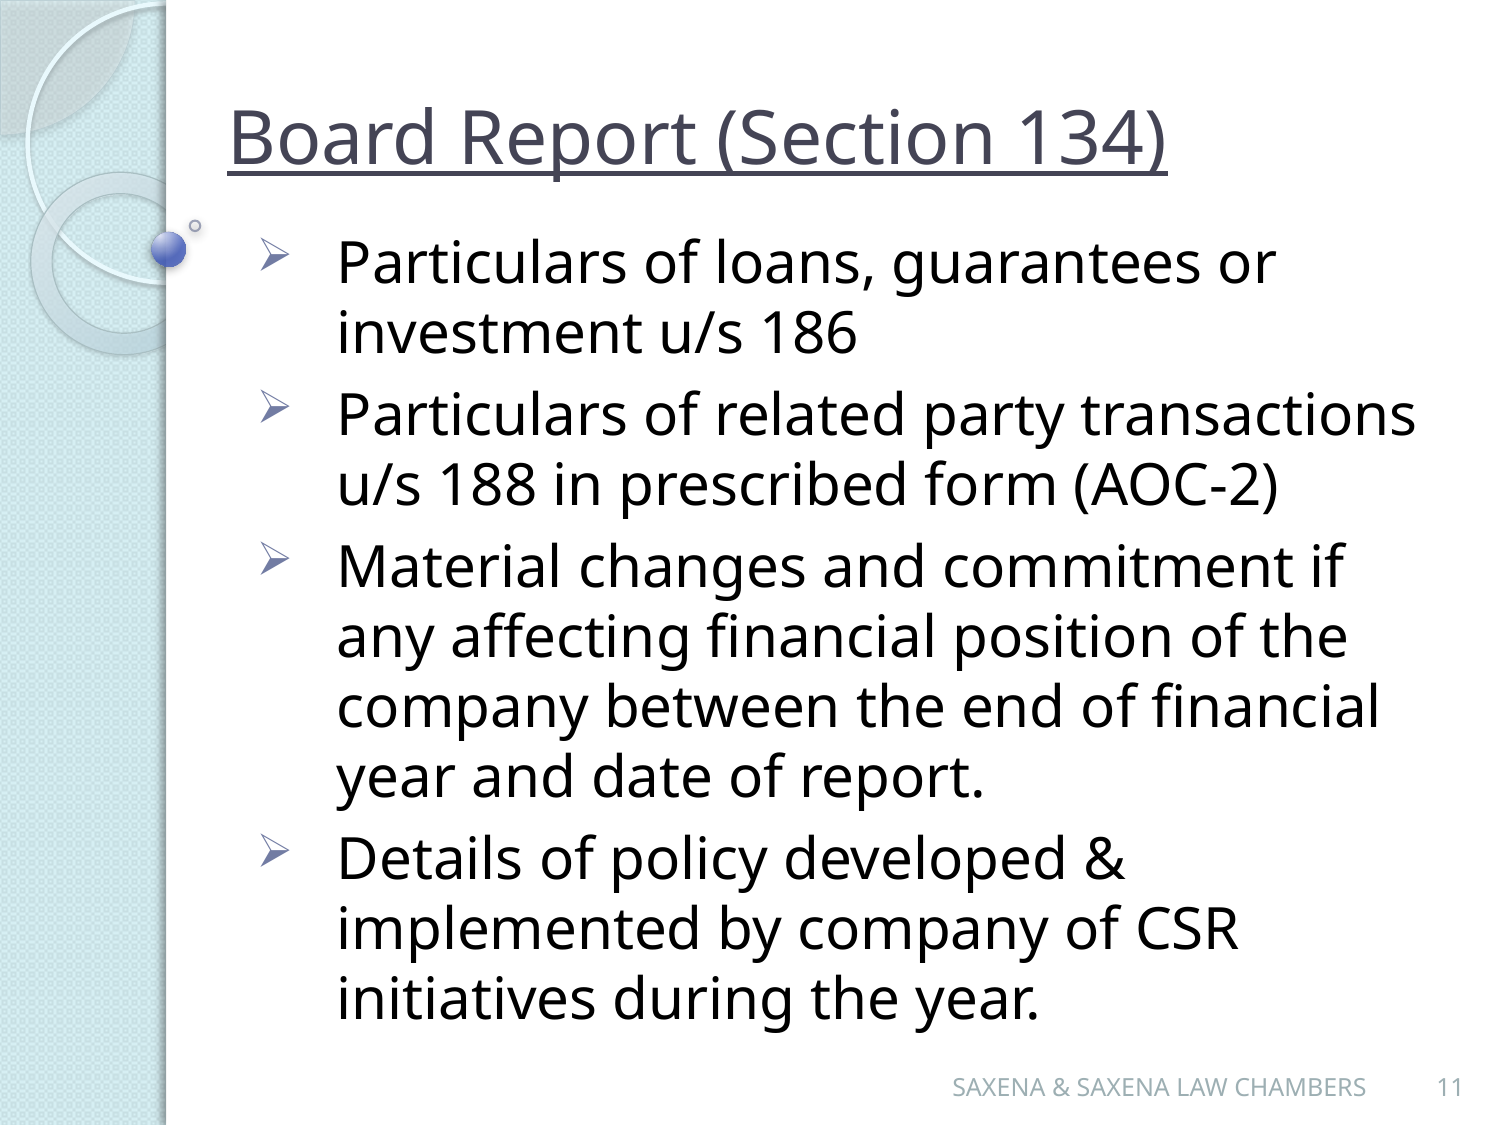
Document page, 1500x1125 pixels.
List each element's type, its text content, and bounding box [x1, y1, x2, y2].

subtitle Particulars of loans, guarantees or investment u/s 186 Particulars of related party transactions u/s 188 in prescribed form (AOC-2) Material changes and commitment if any affecting financial position of the company between the end of financial year and date of report. Details of policy developed & implemented by company of CSR initiatives during the year. [237, 224, 1463, 1050]
footer SAXENA & SAXENA LAW CHAMBERS [937, 1034, 1413, 1113]
title Board Report (Section 134) [212, 50, 1450, 188]
slide_number 11 [1413, 1034, 1488, 1113]
